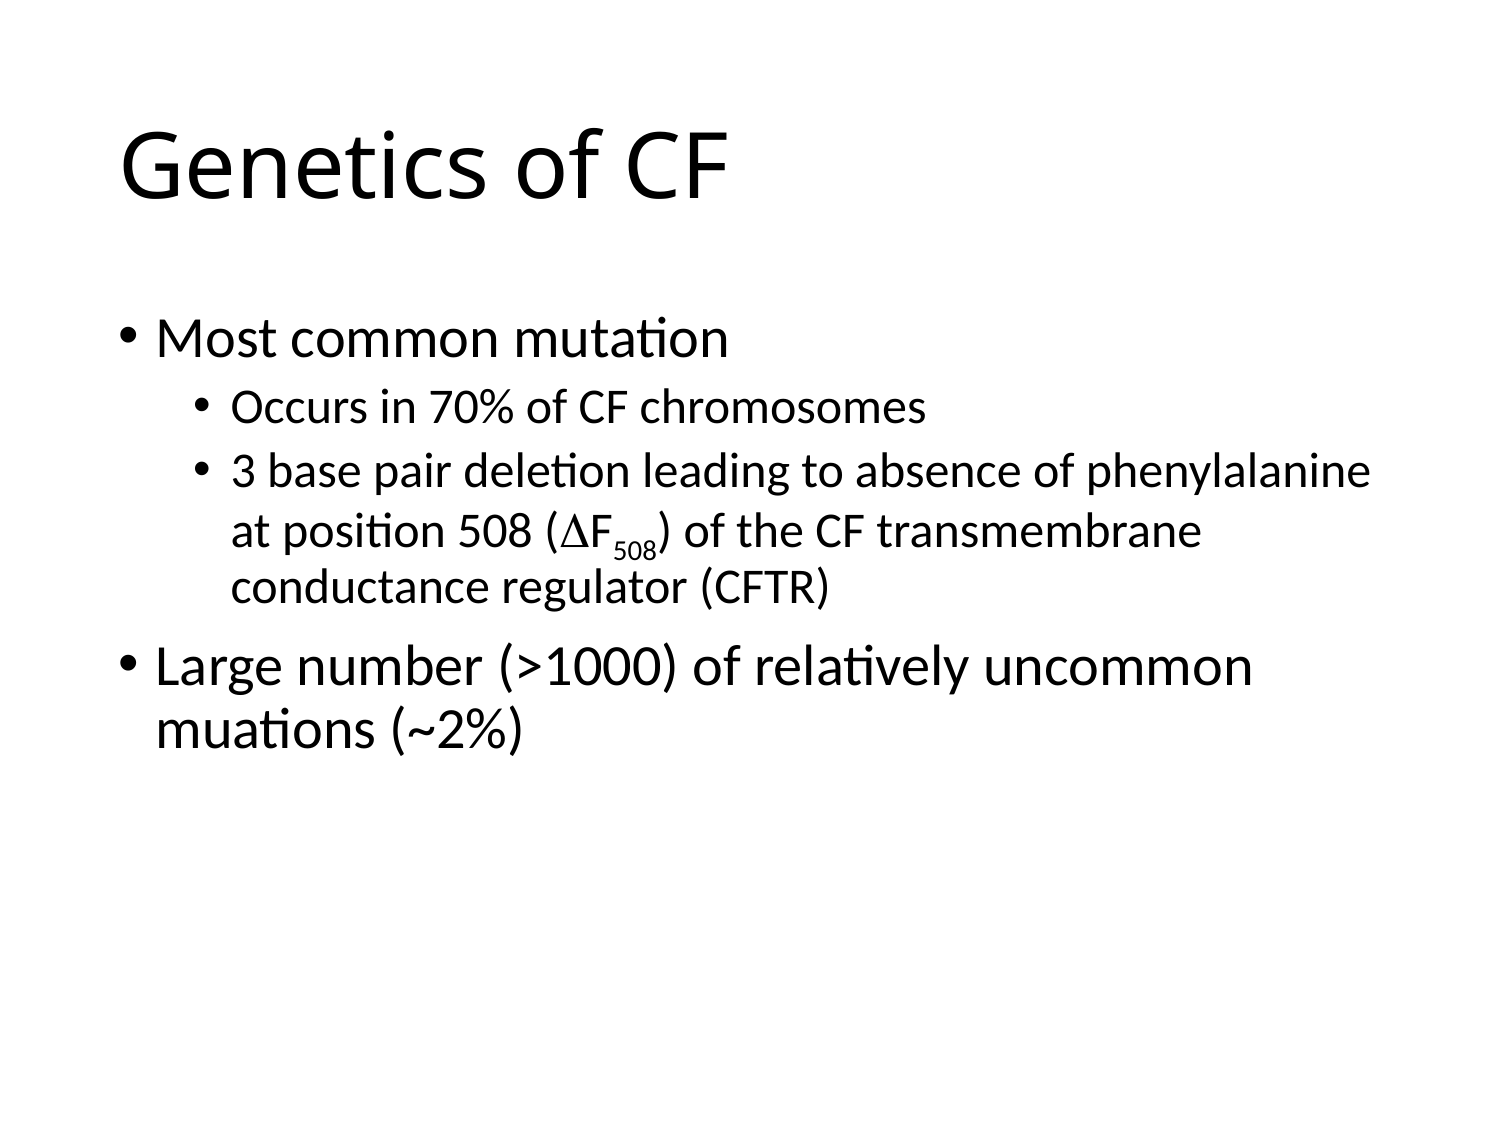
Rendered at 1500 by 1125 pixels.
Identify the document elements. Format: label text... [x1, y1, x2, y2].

title Genetics of CF [103, 59, 1397, 278]
list Most common mutation Occurs in 70% of CF chromosomes 3 base pair deletion leading to absence of phenylalanine at position 508 (DF508) of the CF transmembrane conductance regulator (CFTR) Large number (>1000) of relatively uncommon muations (~2%) [103, 299, 1397, 1014]
